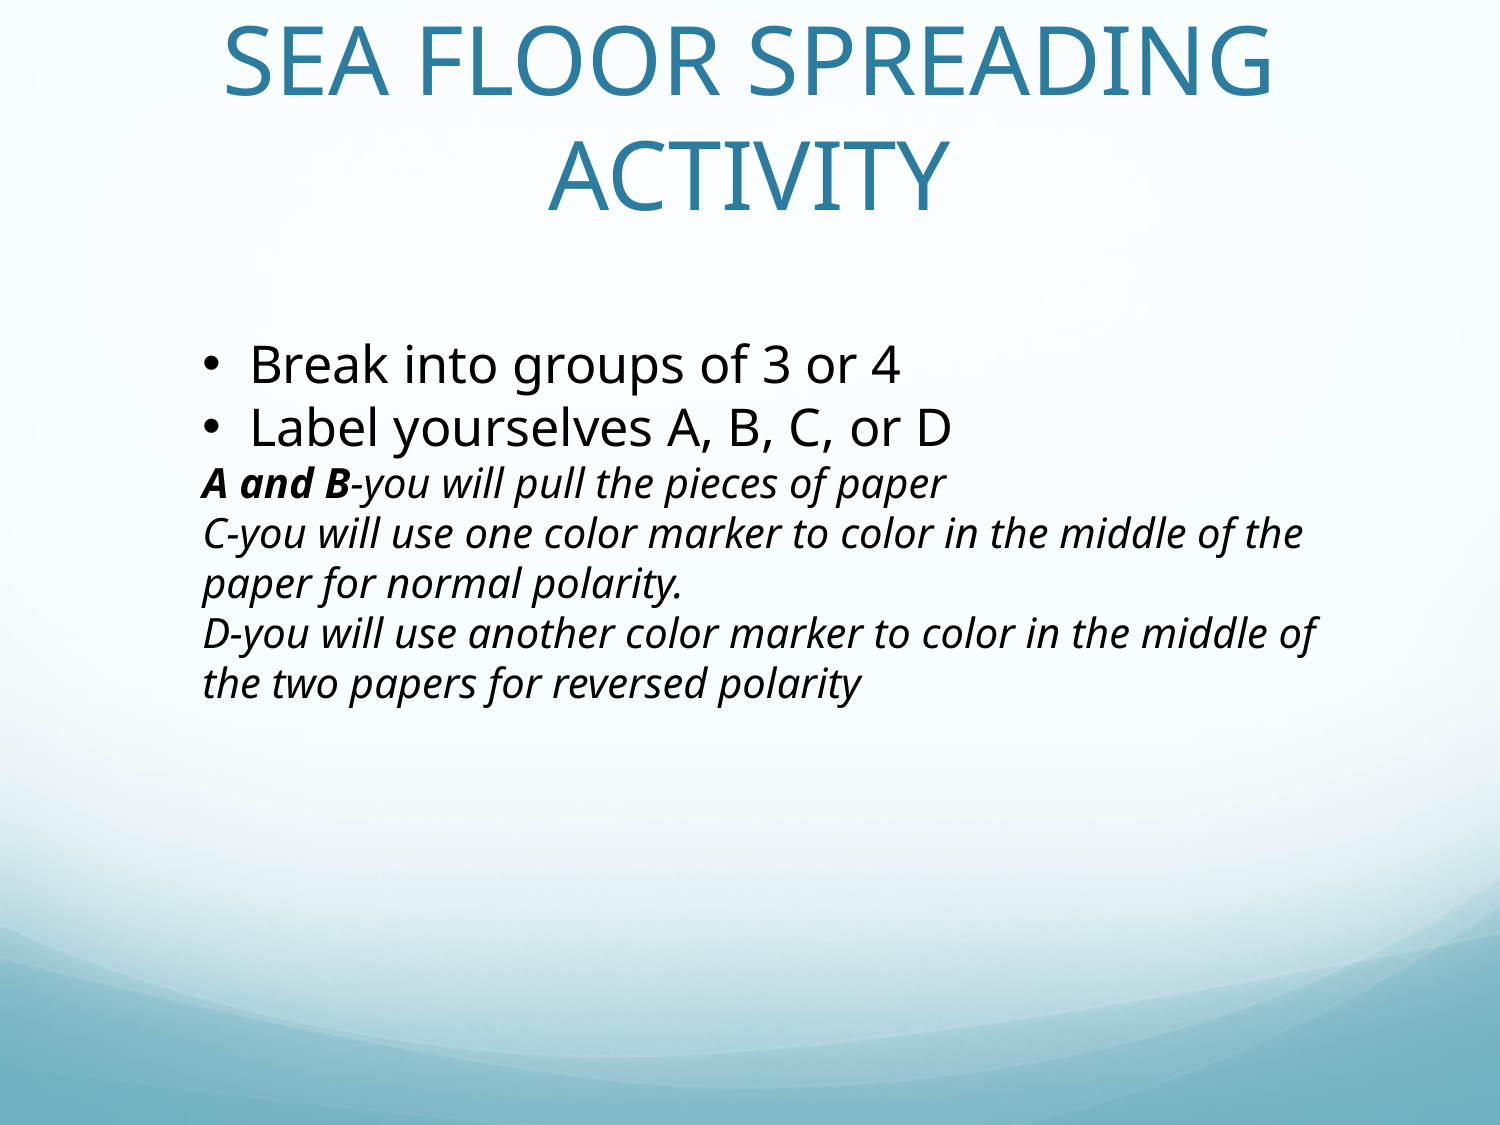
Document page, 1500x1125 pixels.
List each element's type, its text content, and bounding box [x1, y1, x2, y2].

text_box Break into groups of 3 or 4 Label yourselves A, B, C, or D A and B-you will pull the pieces of paper C-you will use one color marker to color in the middle of the paper for normal polarity. D-you will use another color marker to color in the middle of the two papers for reversed polarity [187, 324, 1346, 715]
title SEA FLOOR SPREADING ACTIVITY [90, 17, 1410, 237]
